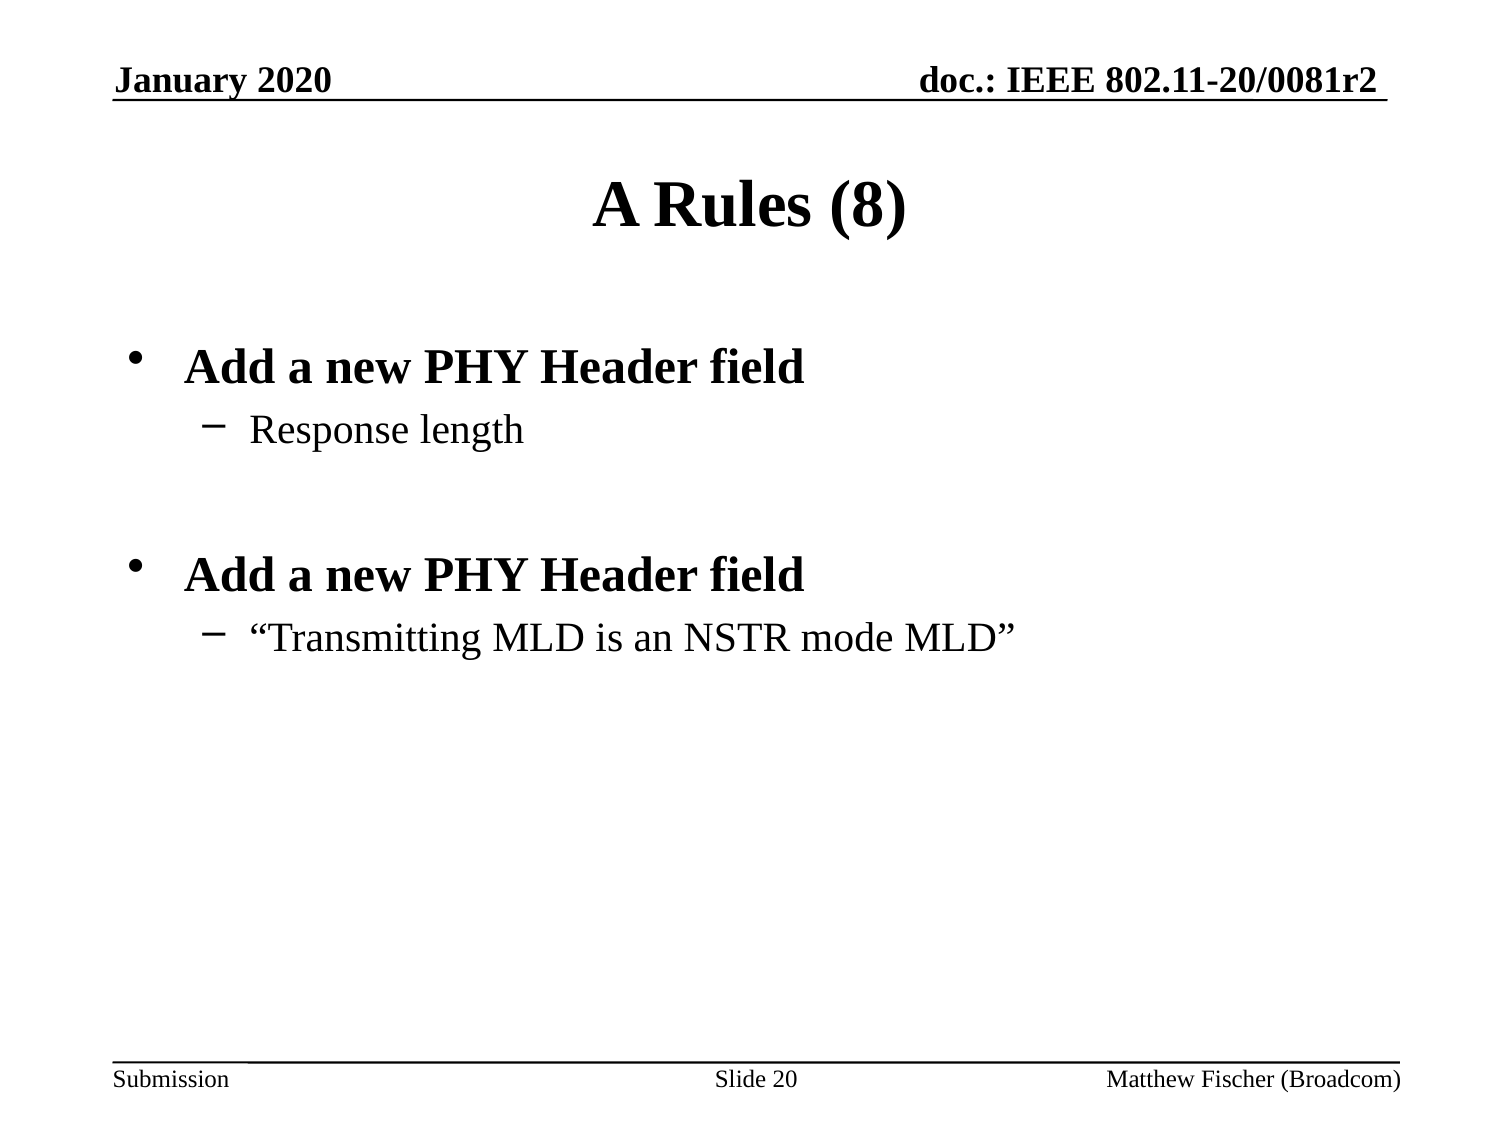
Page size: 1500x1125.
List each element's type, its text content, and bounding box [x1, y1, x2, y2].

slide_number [114, 54, 335, 101]
list Add a new PHY Header field Response length Add a new PHY Header field “Transmitting MLD is an NSTR mode MLD” [112, 326, 1388, 1002]
title A Rules (8) [112, 112, 1388, 288]
slide_number Slide 20 [712, 1061, 800, 1093]
footer Matthew Fischer (Broadcom) [1102, 1061, 1402, 1093]
